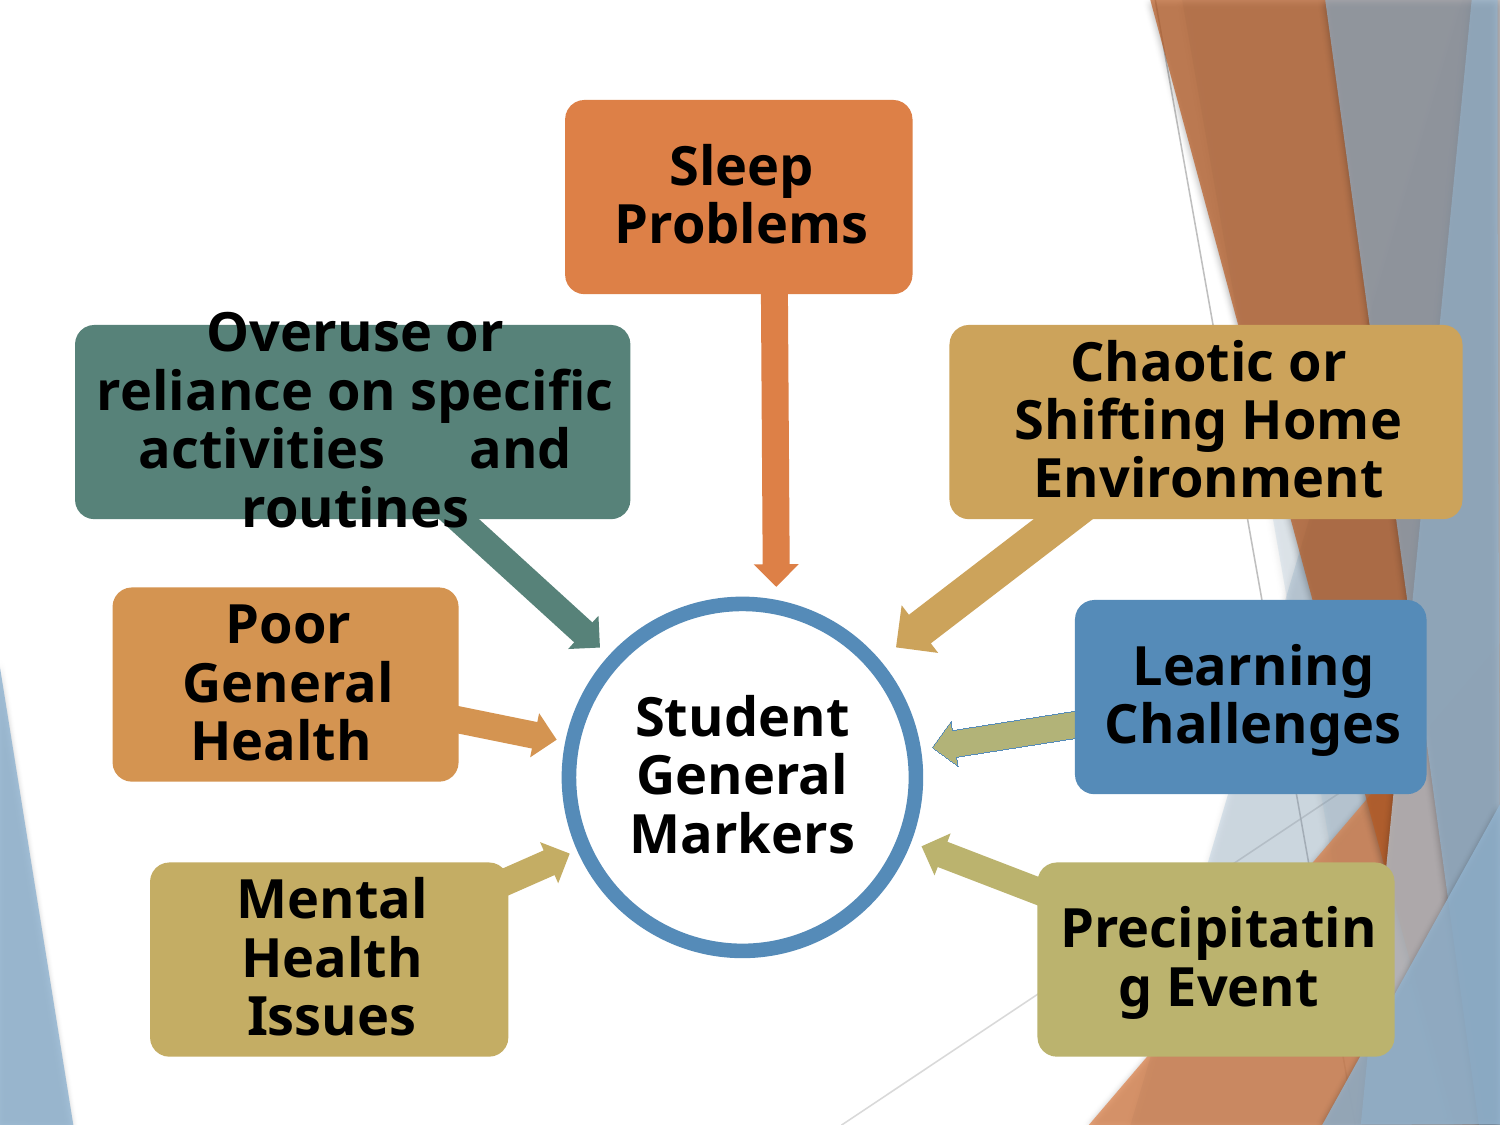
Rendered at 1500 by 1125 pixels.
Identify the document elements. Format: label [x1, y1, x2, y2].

text_box [61, 49, 1463, 1076]
